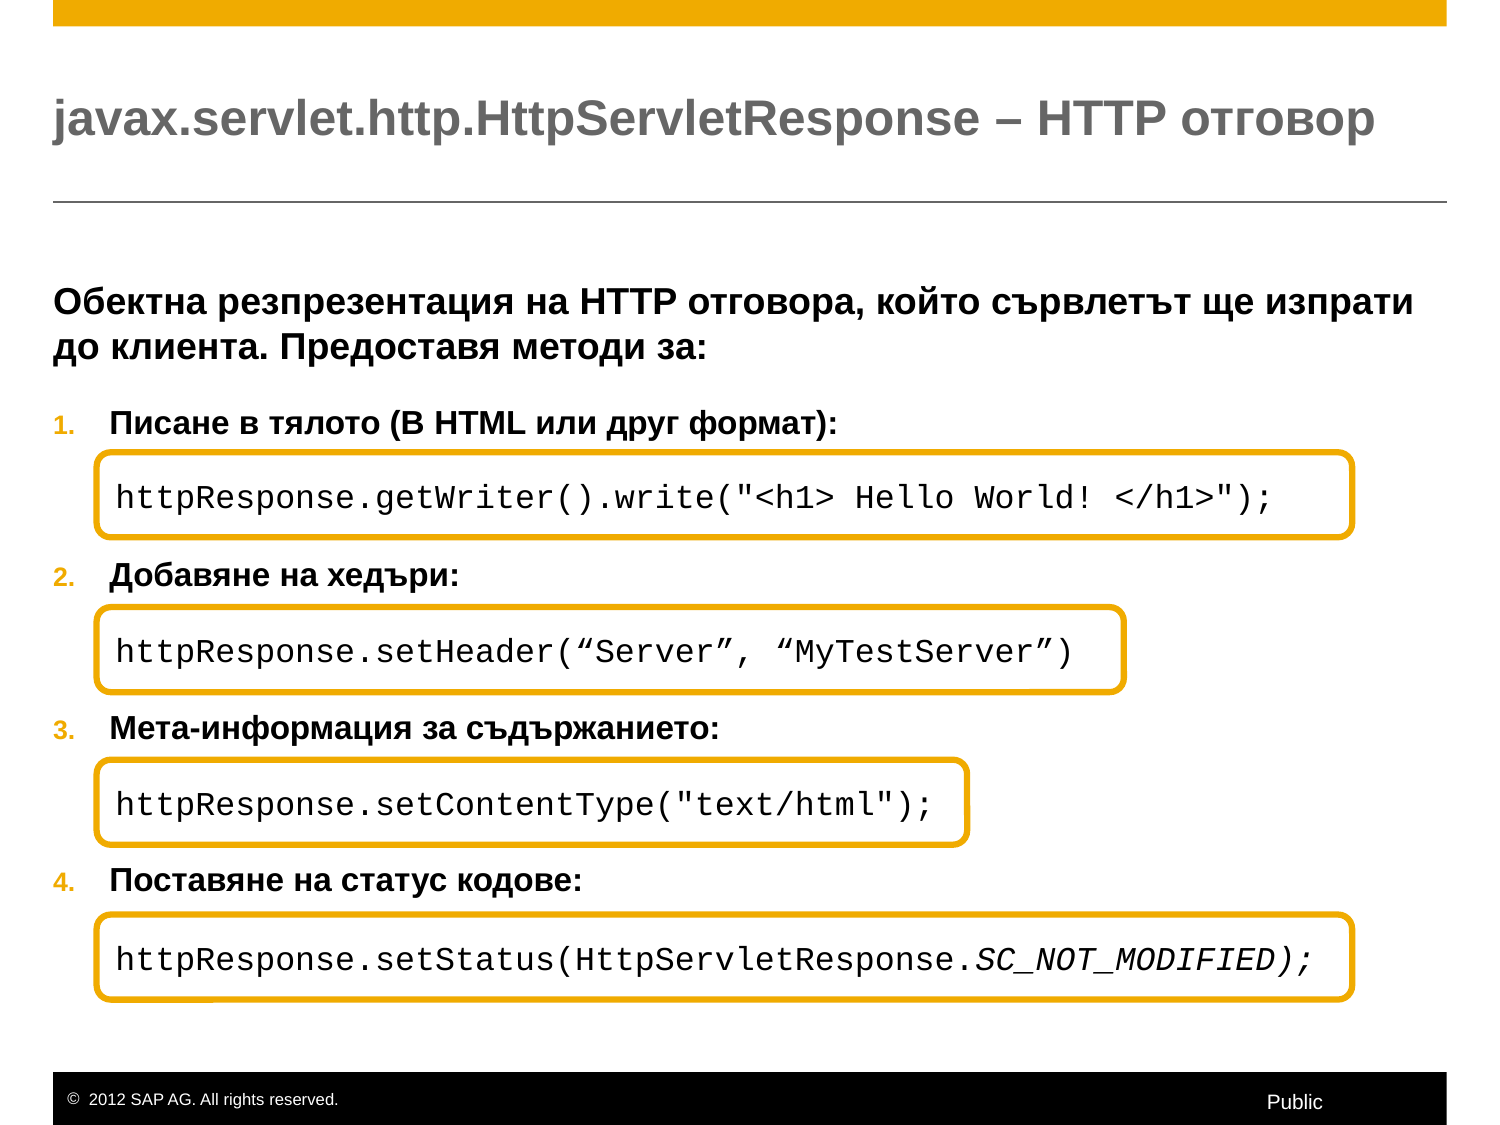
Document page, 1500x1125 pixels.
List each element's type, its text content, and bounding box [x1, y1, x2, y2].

text_box httpResponse.setStatus(HttpServletResponse.SC_NOT_MODIFIED); [96, 914, 1353, 1000]
text_box httpResponse.getWriter().write("<h1> Hello World! </h1>"); [96, 452, 1353, 538]
list Обектна резпрезентация на HTTP отговора, който сървлетът ще изпрати до клиента. Предоставя методи за: Писане в тялото (В HTML или друг формат): Добавяне на хедъри: Мета-информация за съдържанието: Поставяне на статус кодове: [53, 277, 1447, 998]
title javax.servlet.http.HttpServletResponse – HTTP отговор [53, 53, 1447, 178]
text_box httpResponse.setHeader(“Server”, “MyTestServer”) [96, 607, 1124, 693]
text_box httpResponse.setContentType("text/html"); [96, 759, 968, 845]
